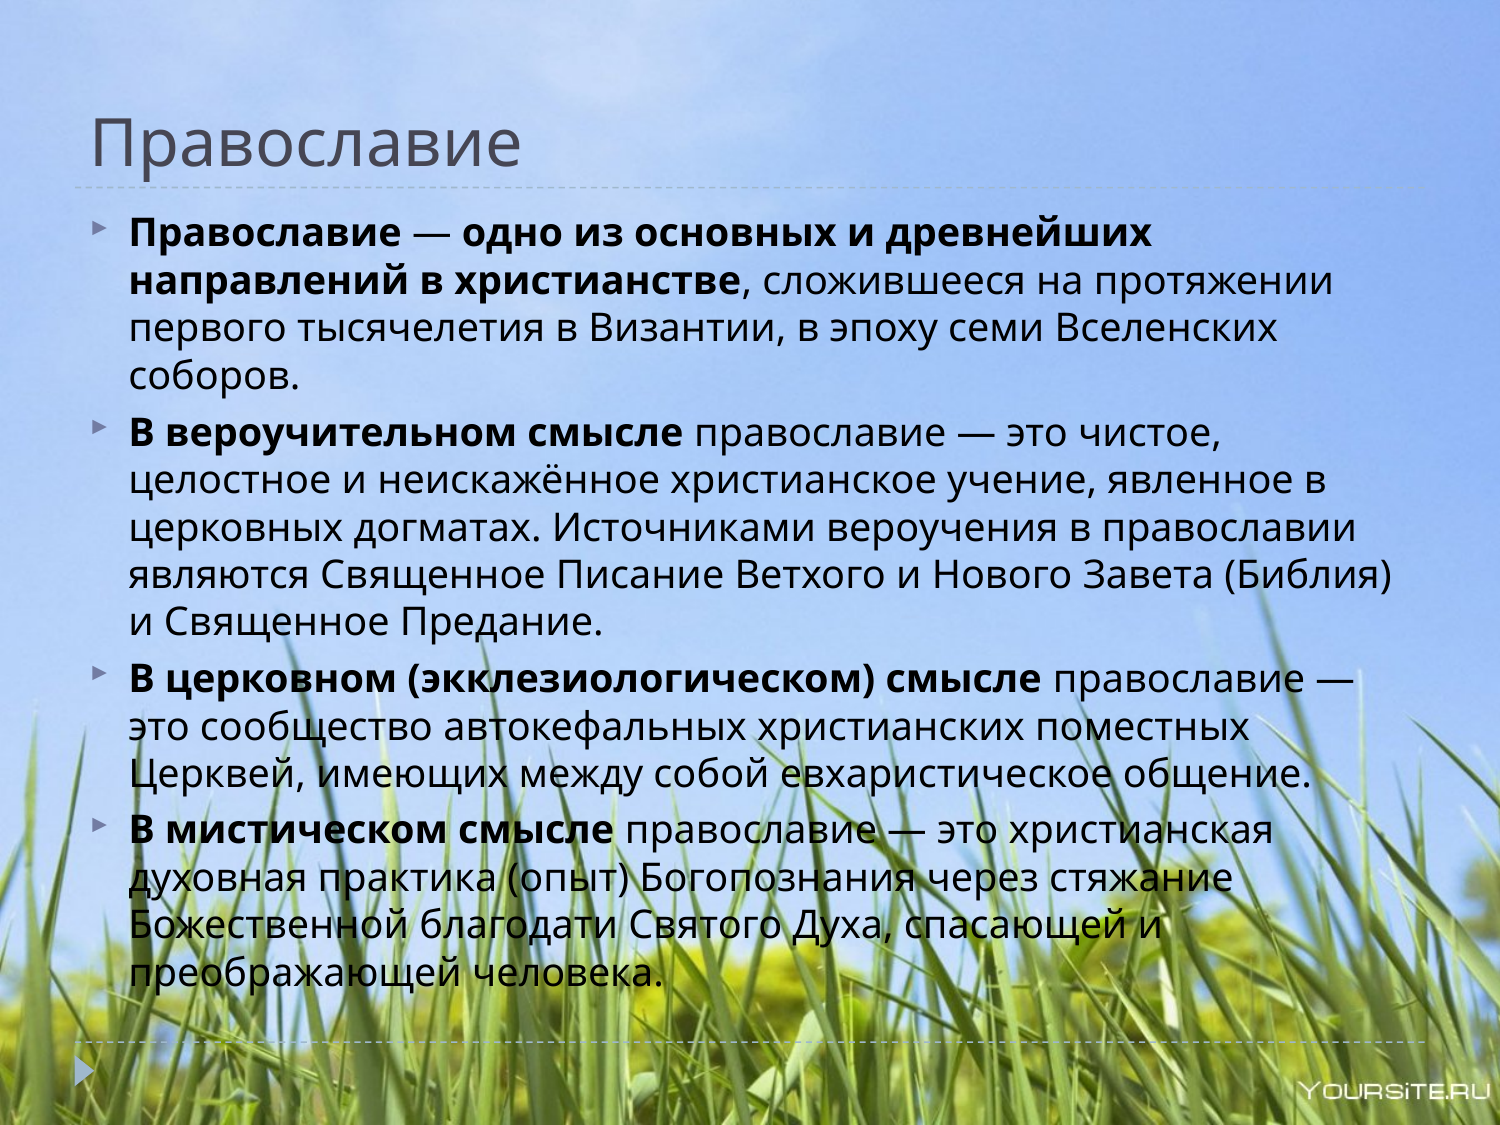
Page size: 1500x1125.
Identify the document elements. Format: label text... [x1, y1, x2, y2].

picture [0, 0, 1500, 1125]
list Православие — одно из основных и древнейших направлений в христианстве, сложившееся на протяжении первого тысячелетия в Византии, в эпоху семи Вселенских соборов. В вероучительном смысле православие — это чистое, целостное и неискажённое христианское учение, явленное в церковных догматах. Источниками вероучения в православии являются Священное Писание Ветхого и Нового Завета (Библия) и Священное Предание. В церковном (экклезиологическом) смысле православие — это сообщество автокефальных христианских поместных Церквей, имеющих между собой евхаристическое общение. В мистическом смысле православие — это христианская духовная практика (опыт) Богопознания через стяжание Божественной благодати Святого Духа, спасающей и преображающей человека. [75, 200, 1425, 1010]
title Православие [75, 24, 1425, 188]
